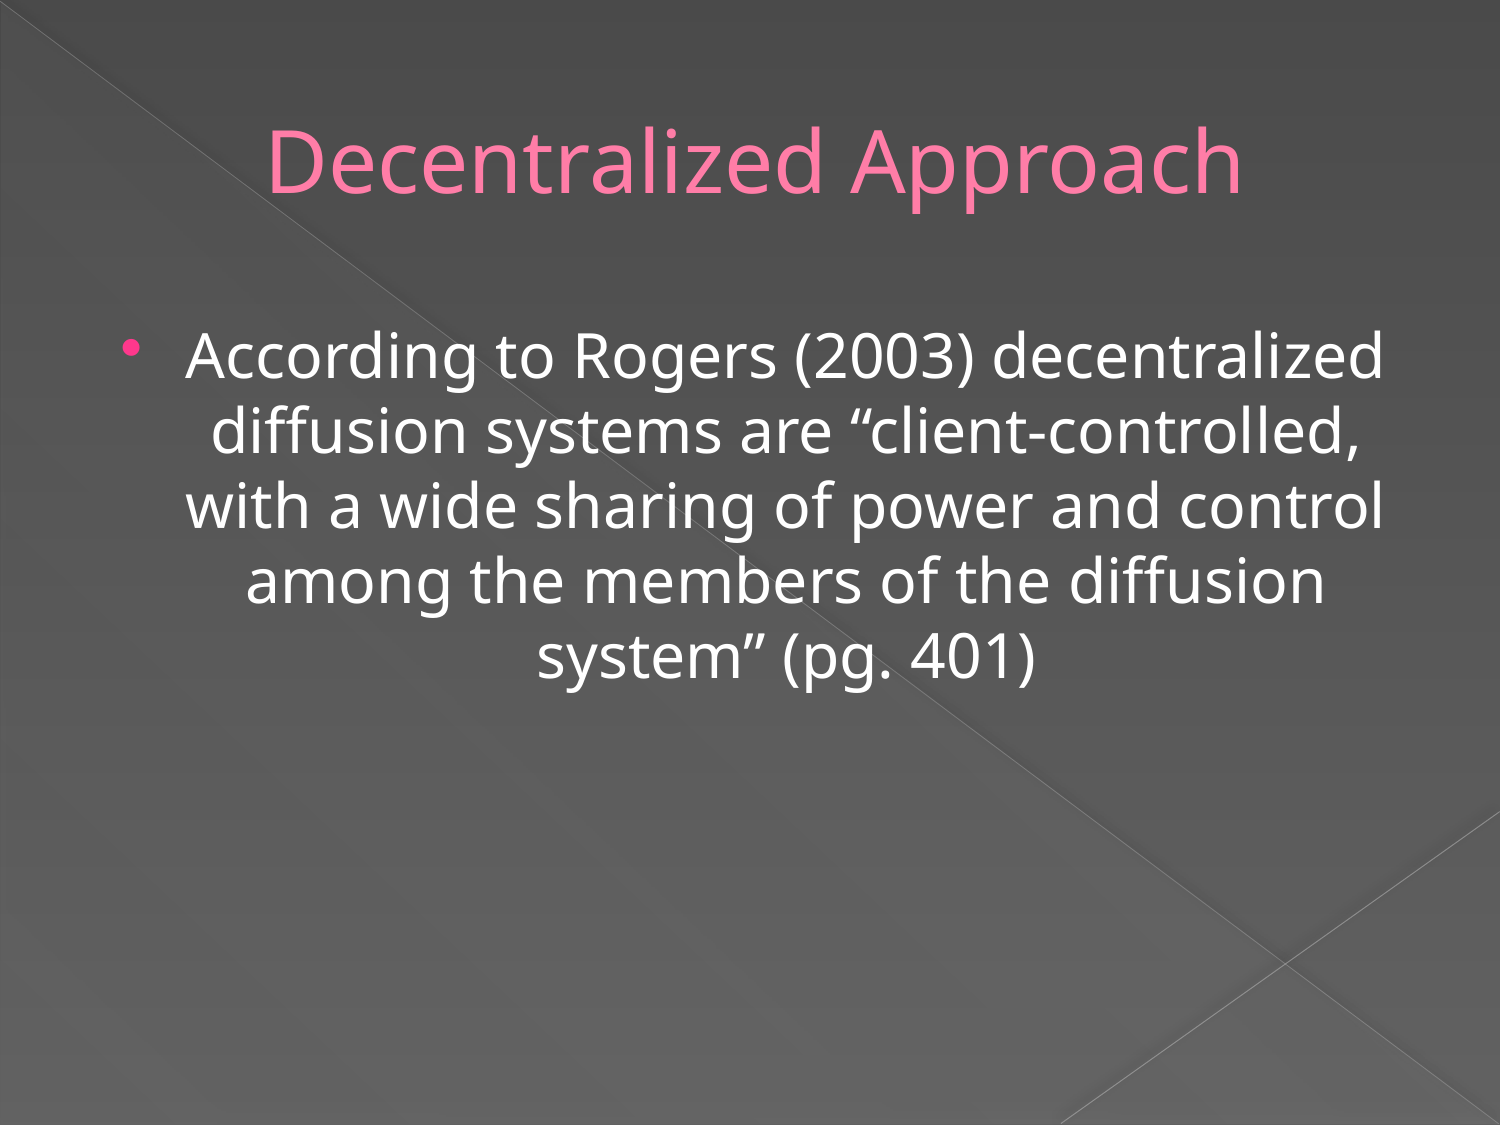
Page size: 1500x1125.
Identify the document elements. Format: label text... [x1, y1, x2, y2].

list According to Rogers (2003) decentralized diffusion systems are “client-controlled, with a wide sharing of power and control among the members of the diffusion system” (pg. 401) [75, 308, 1425, 1059]
title Decentralized Approach [75, 43, 1425, 274]
